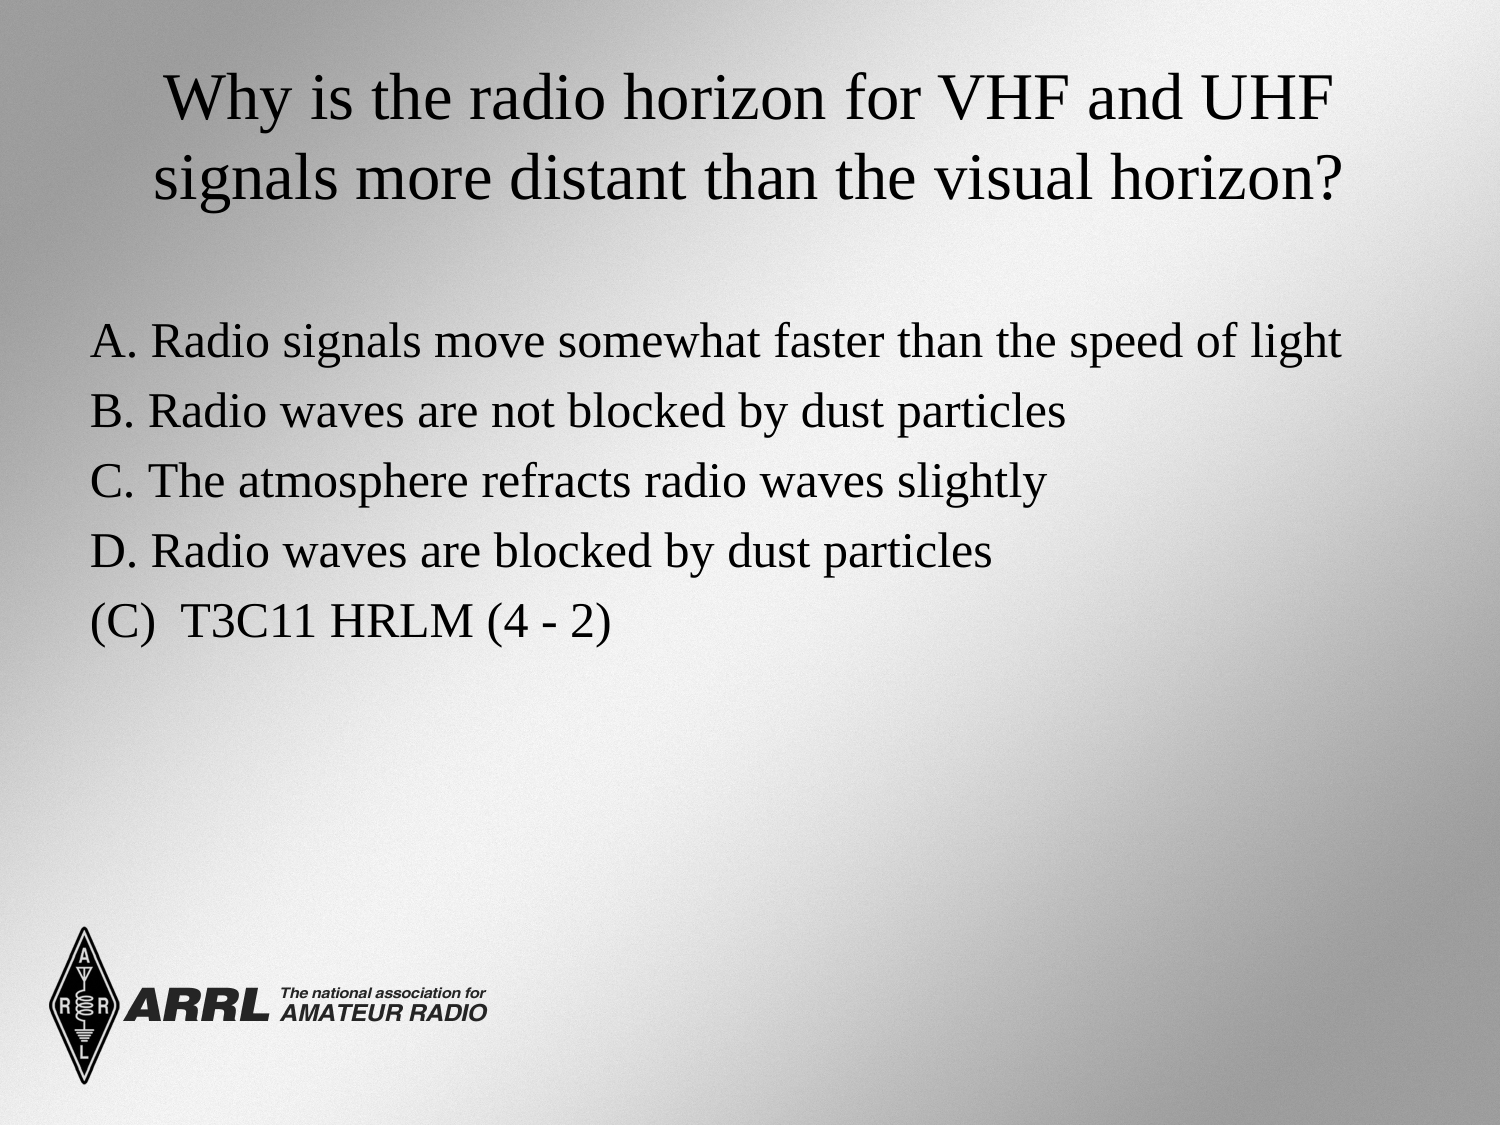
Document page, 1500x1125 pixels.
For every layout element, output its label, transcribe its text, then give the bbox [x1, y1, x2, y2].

title Why is the radio horizon for VHF and UHF signals more distant than the visual horizon? [75, 45, 1425, 233]
list A. Radio signals move somewhat faster than the speed of light B. Radio waves are not blocked by dust particles C. The atmosphere refracts radio waves slightly D. Radio waves are blocked by dust particles (C) T3C11 HRLM (4 - 2) [75, 299, 1425, 1005]
picture [0, 0, 1500, 1125]
